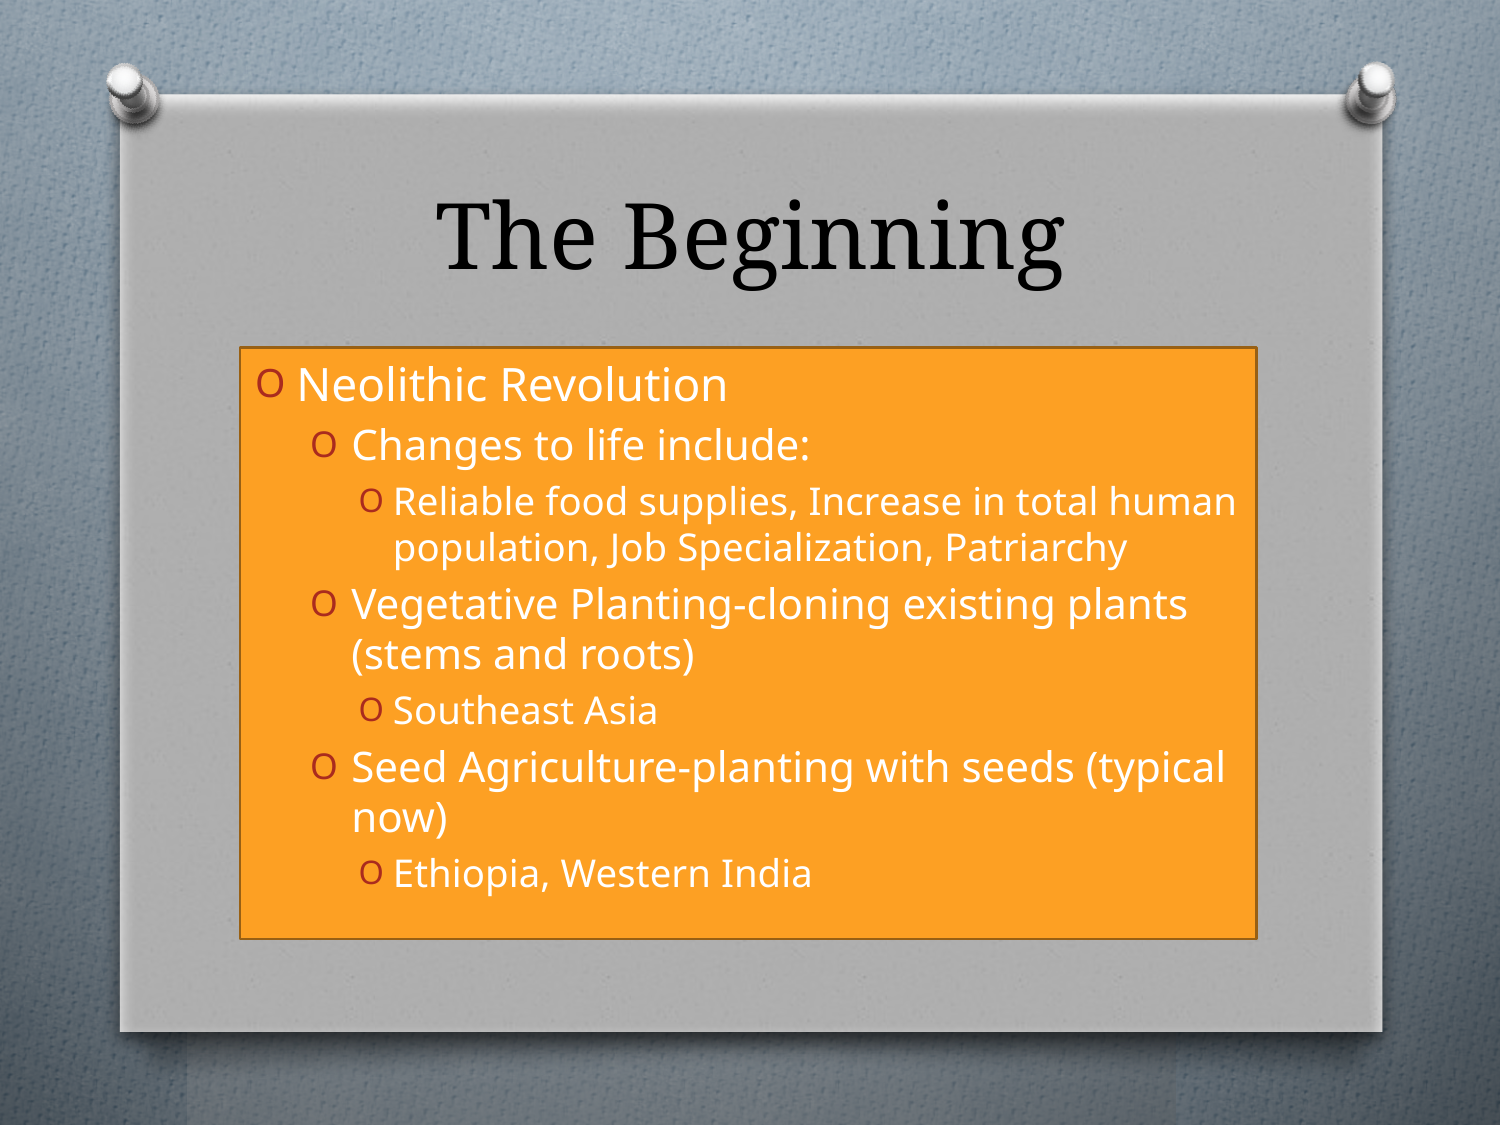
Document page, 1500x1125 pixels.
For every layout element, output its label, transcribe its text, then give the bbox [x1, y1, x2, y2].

picture [75, 29, 198, 153]
picture [1317, 35, 1439, 156]
title The Beginning [179, 134, 1323, 332]
list Neolithic Revolution Changes to life include: Reliable food supplies, Increase in total human population, Job Specialization, Patriarchy Vegetative Planting-cloning existing plants (stems and roots) Southeast Asia Seed Agriculture-planting with seeds (typical now) Ethiopia, Western India [239, 346, 1258, 940]
